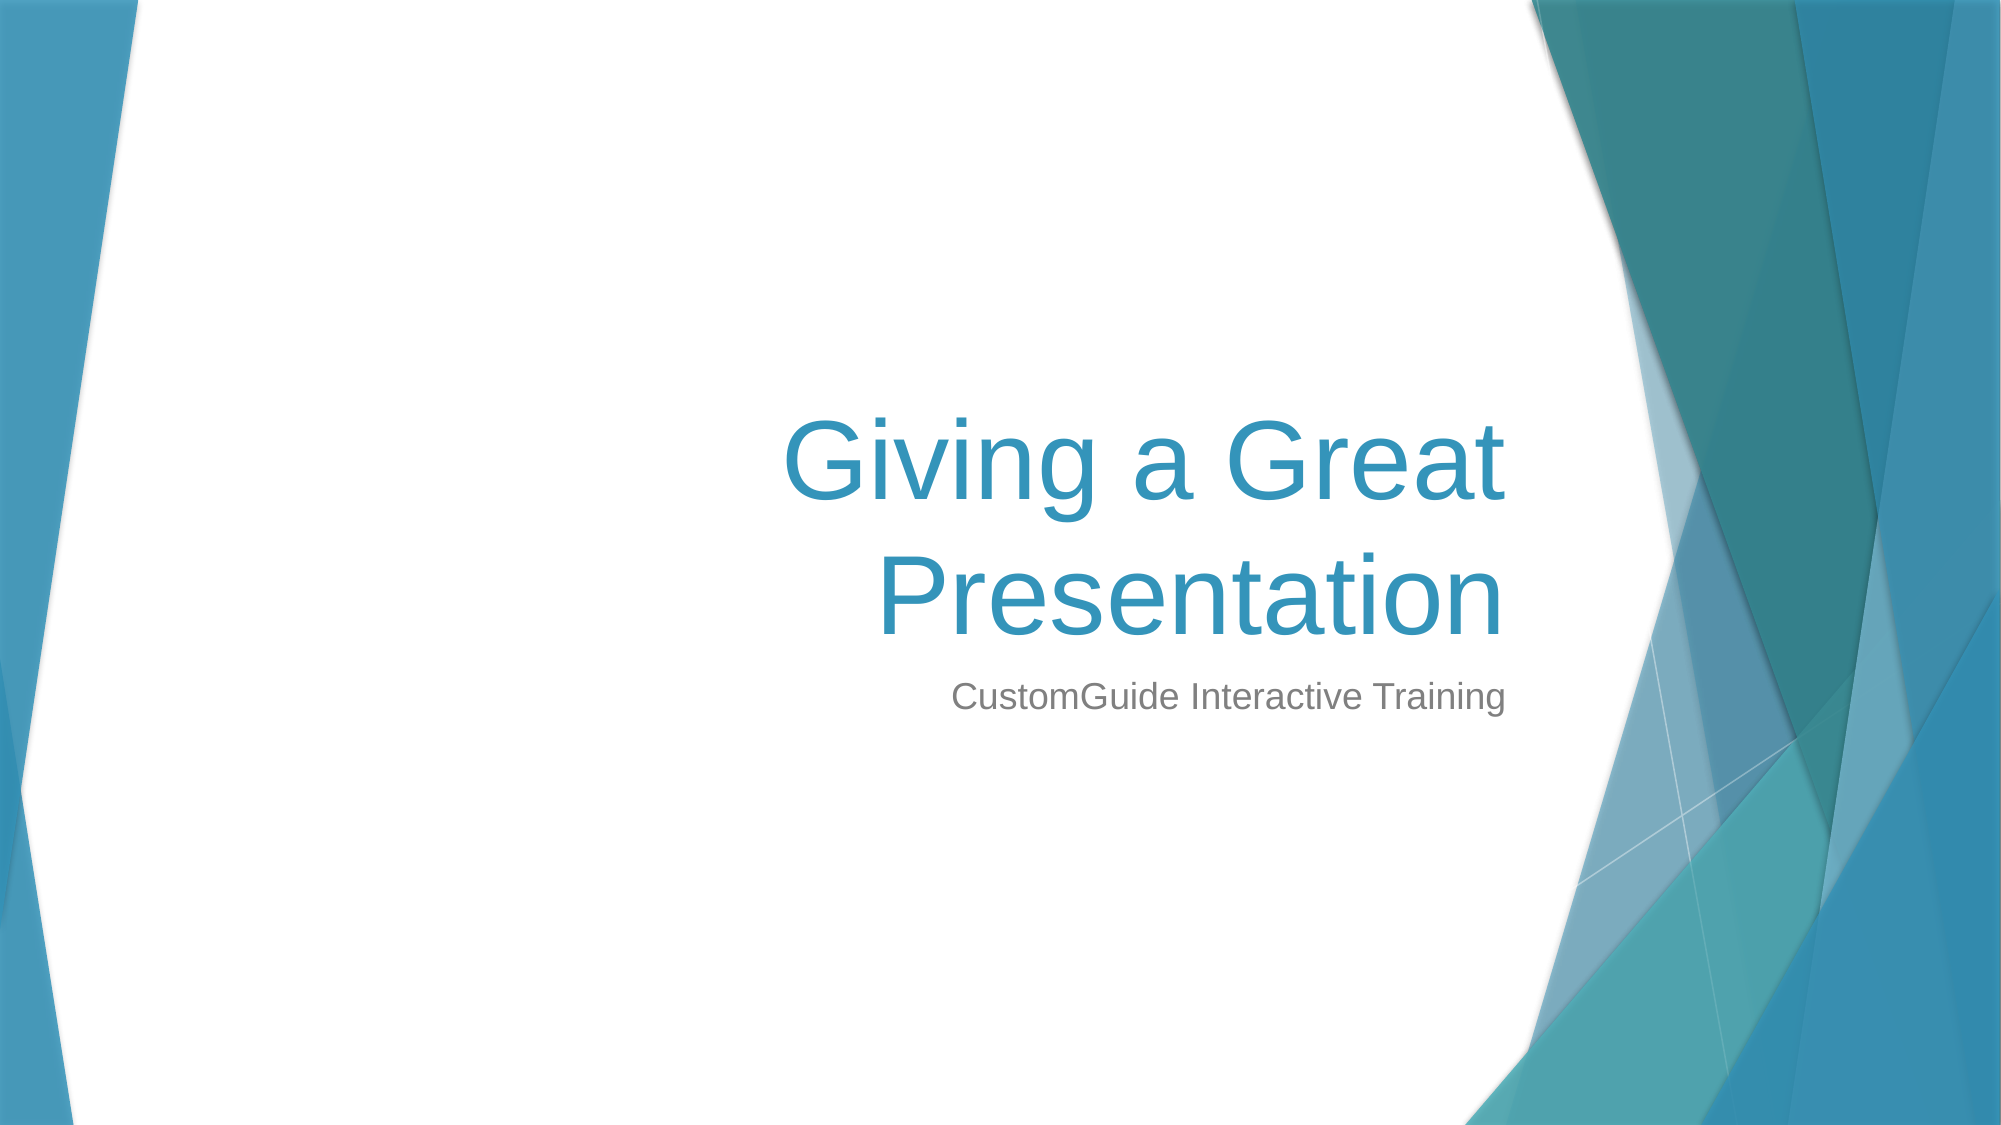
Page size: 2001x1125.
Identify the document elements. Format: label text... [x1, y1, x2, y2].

title Giving a Great Presentation [247, 394, 1522, 664]
subtitle CustomGuide Interactive Training [247, 664, 1522, 845]
